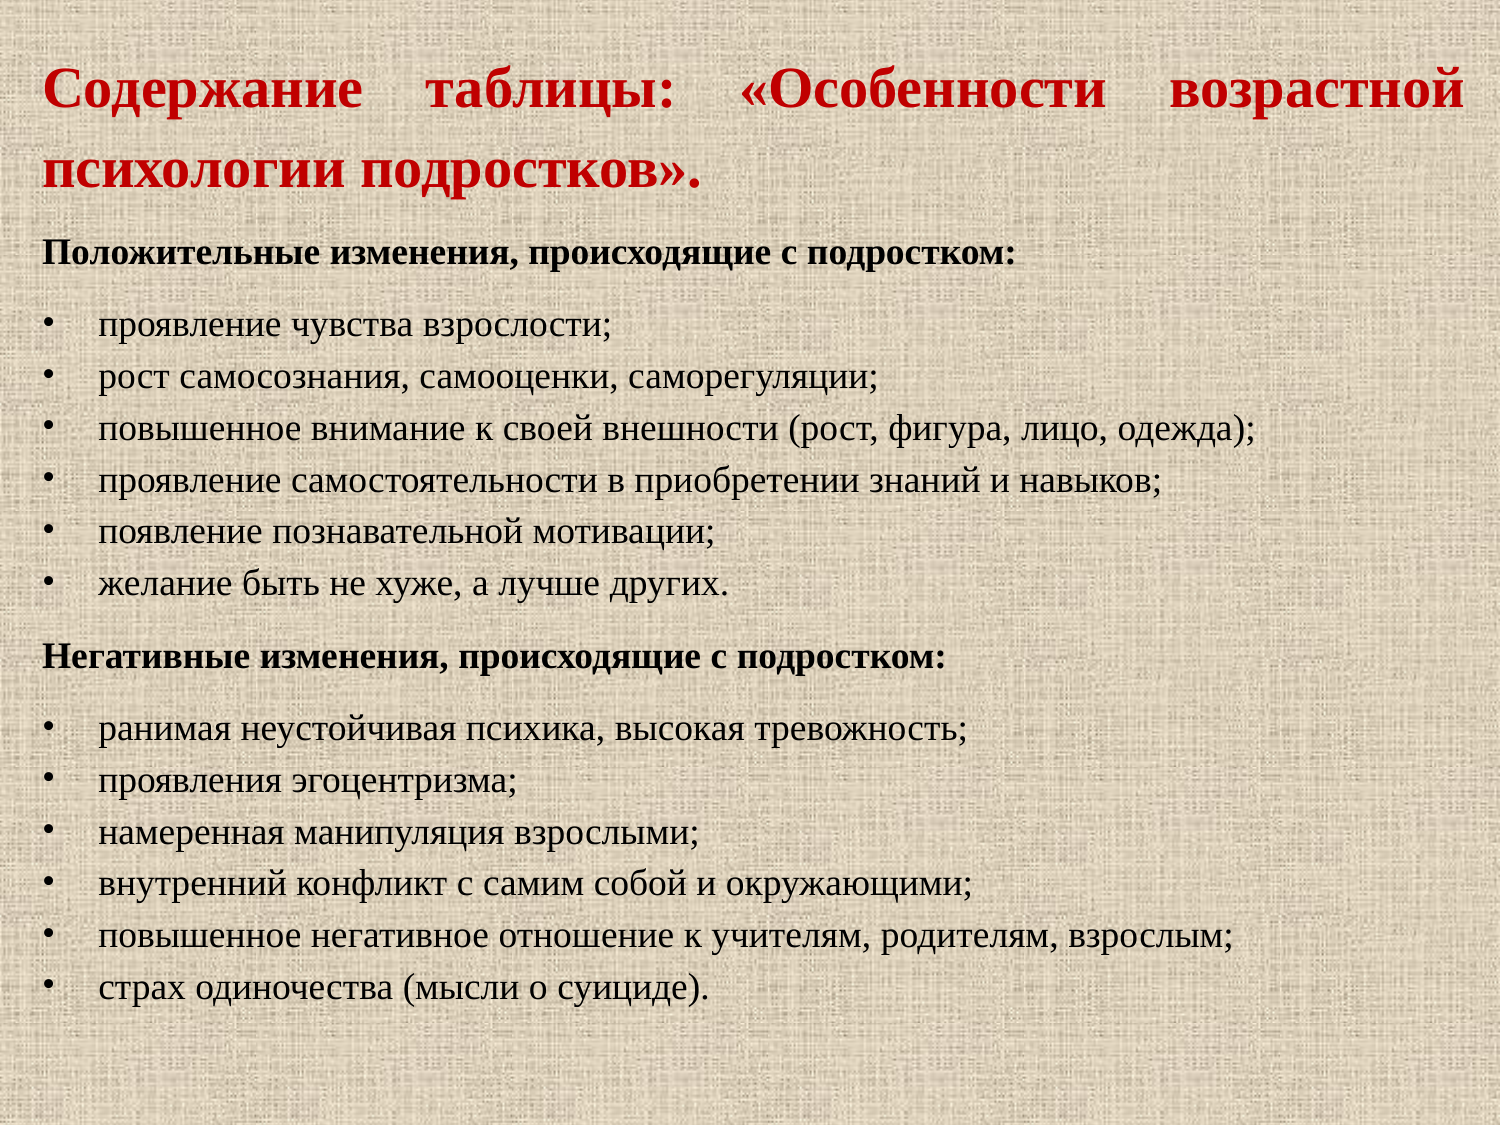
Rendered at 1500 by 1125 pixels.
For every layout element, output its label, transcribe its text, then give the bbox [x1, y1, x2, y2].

picture [0, 0, 1500, 1125]
text_box Содержание таблицы: «Особенности возрастной психологии подростков». Положительные изменения, происходящие с подростком: проявление чувства взрослости; рост самосознания, самооценки, саморегуляции; повышенное внимание к своей внешности (рост, фигура, лицо, одежда); проявление самостоятельности в приобретении знаний и навыков; появление познавательной мотивации; желание быть не хуже, а лучше других. Негативные изменения, происходящие с подростком: ранимая неустойчивая психика, высокая тревожность; проявления эгоцентризма; намеренная манипуляция взрослыми; внутренний конфликт с самим собой и окружающими; повышенное негативное отношение к учителям, родителям, взрослым; страх одиночества (мысли о суициде). [27, 30, 1481, 1015]
